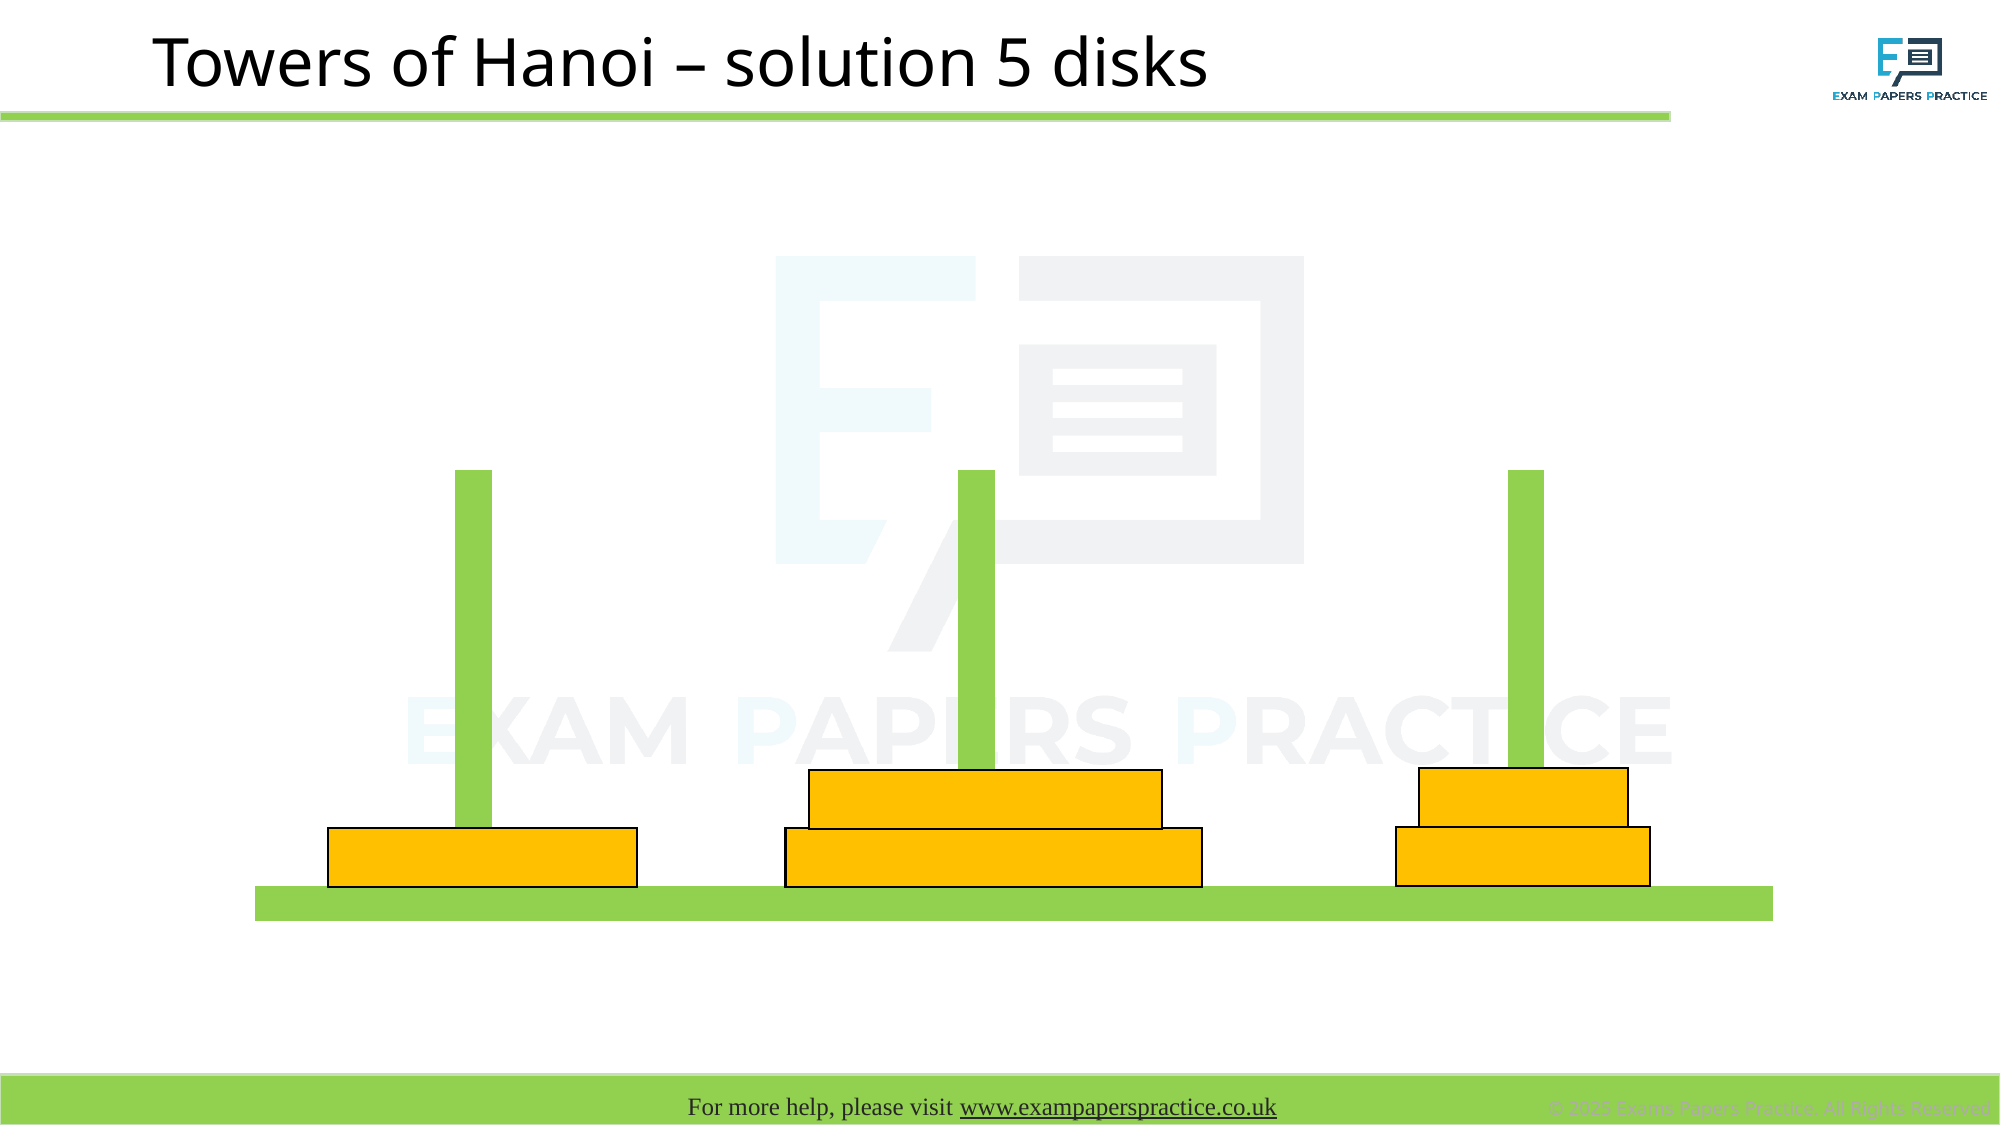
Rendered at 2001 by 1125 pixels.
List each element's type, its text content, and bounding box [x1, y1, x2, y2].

text_box [455, 470, 492, 827]
text_box [1418, 767, 1629, 828]
text_box [1395, 826, 1651, 887]
text_box [808, 769, 1163, 830]
title Towers of Hanoi – solution 5 disks [137, 59, 1863, 70]
text_box [784, 827, 1203, 888]
text_box [327, 827, 638, 888]
text_box [958, 470, 995, 769]
text_box [1508, 470, 1544, 767]
text_box [255, 886, 1773, 921]
